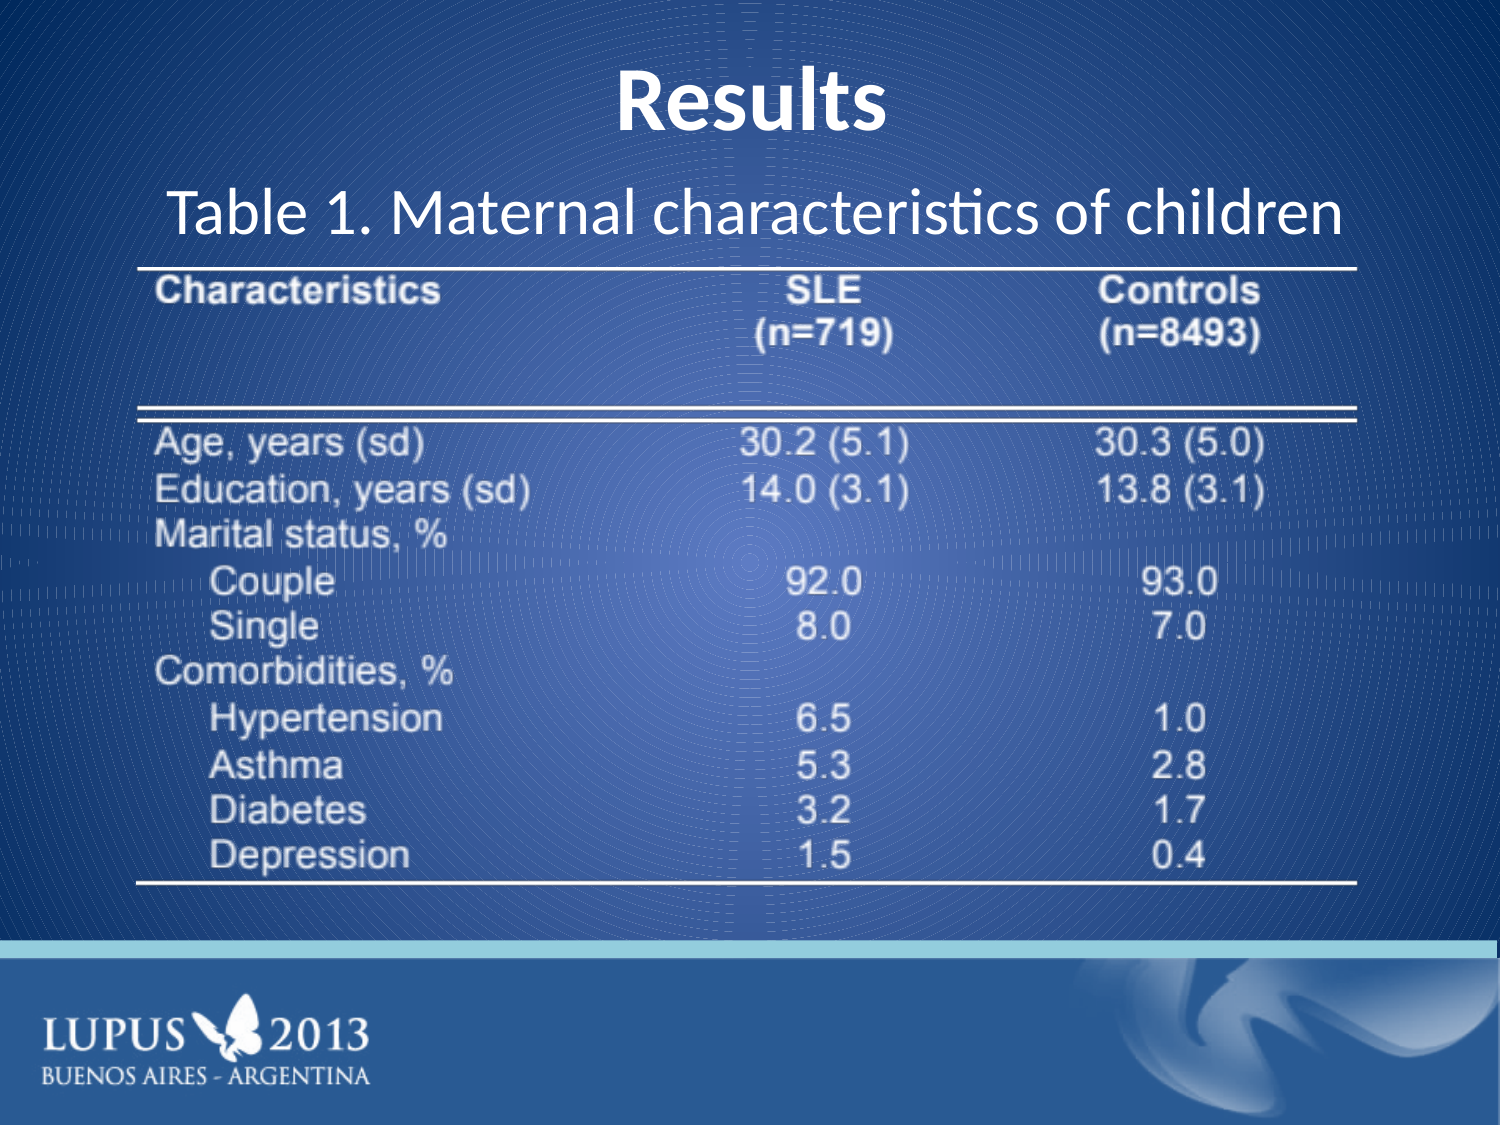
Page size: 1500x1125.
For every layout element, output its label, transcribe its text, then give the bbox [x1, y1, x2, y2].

list Table 1. Maternal characteristics of children [151, 160, 1500, 265]
title Results [76, 0, 1427, 188]
picture [135, 266, 1500, 929]
